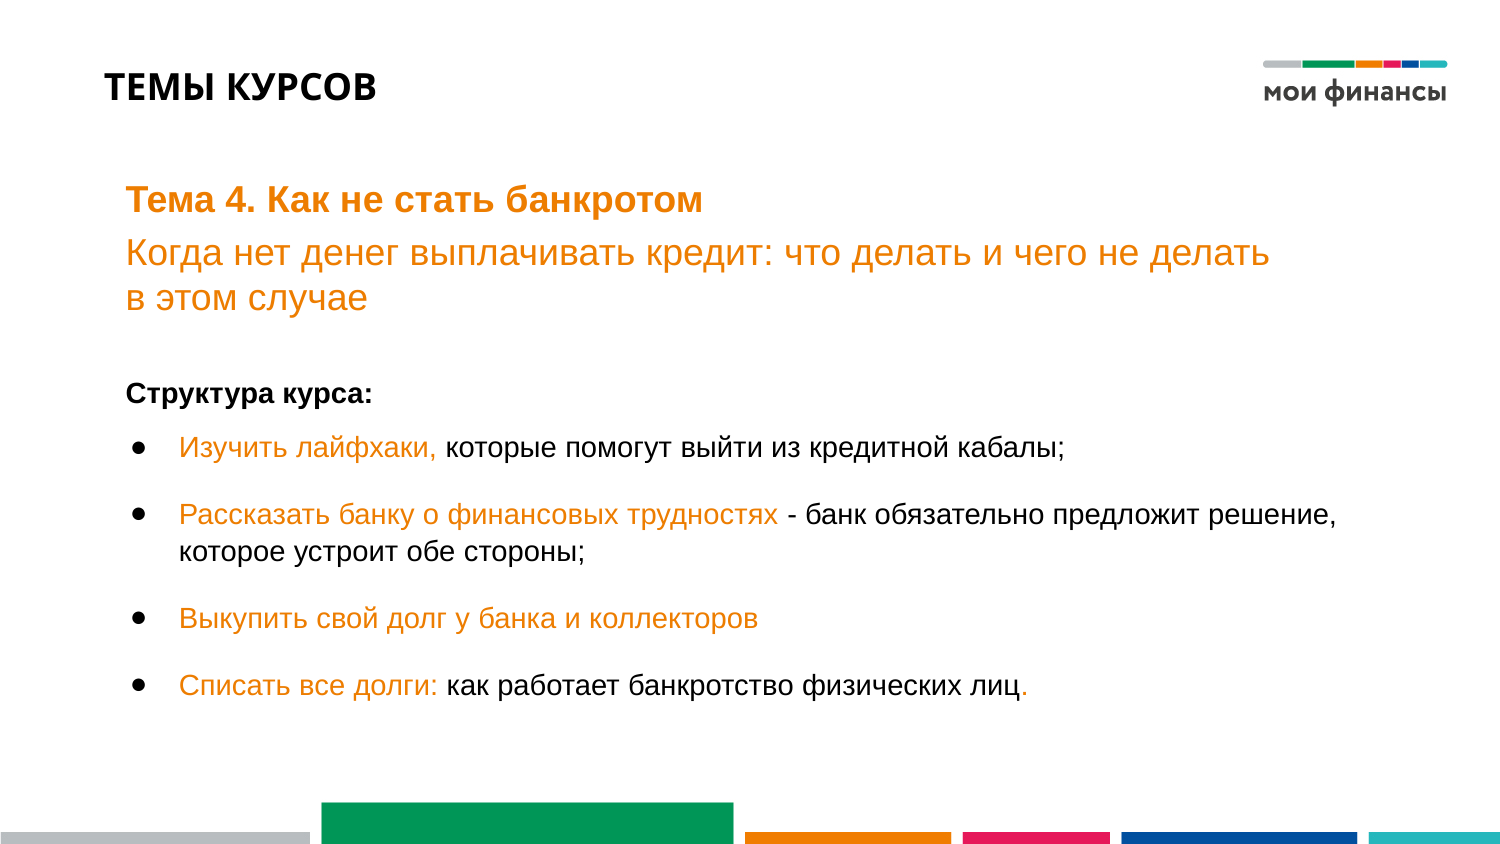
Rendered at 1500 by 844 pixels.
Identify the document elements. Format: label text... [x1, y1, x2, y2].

list Тема 4. Как не стать банкротом Когда нет денег выплачивать кредит: что делать и чего не делать в этом случае Структура курса: Изучить лайфхаки, которые помогут выйти из кредитной кабалы; Рассказать банку о финансовых трудностях - банк обязательно предложит решение, которое устроит обе стороны; Выкупить свой долг у банка и коллекторов Списать все долги: как работает банкротство физических лиц. [103, 174, 1446, 747]
picture [0, 0, 1500, 844]
title ТЕМЫ КУРСОВ [103, 62, 1234, 174]
